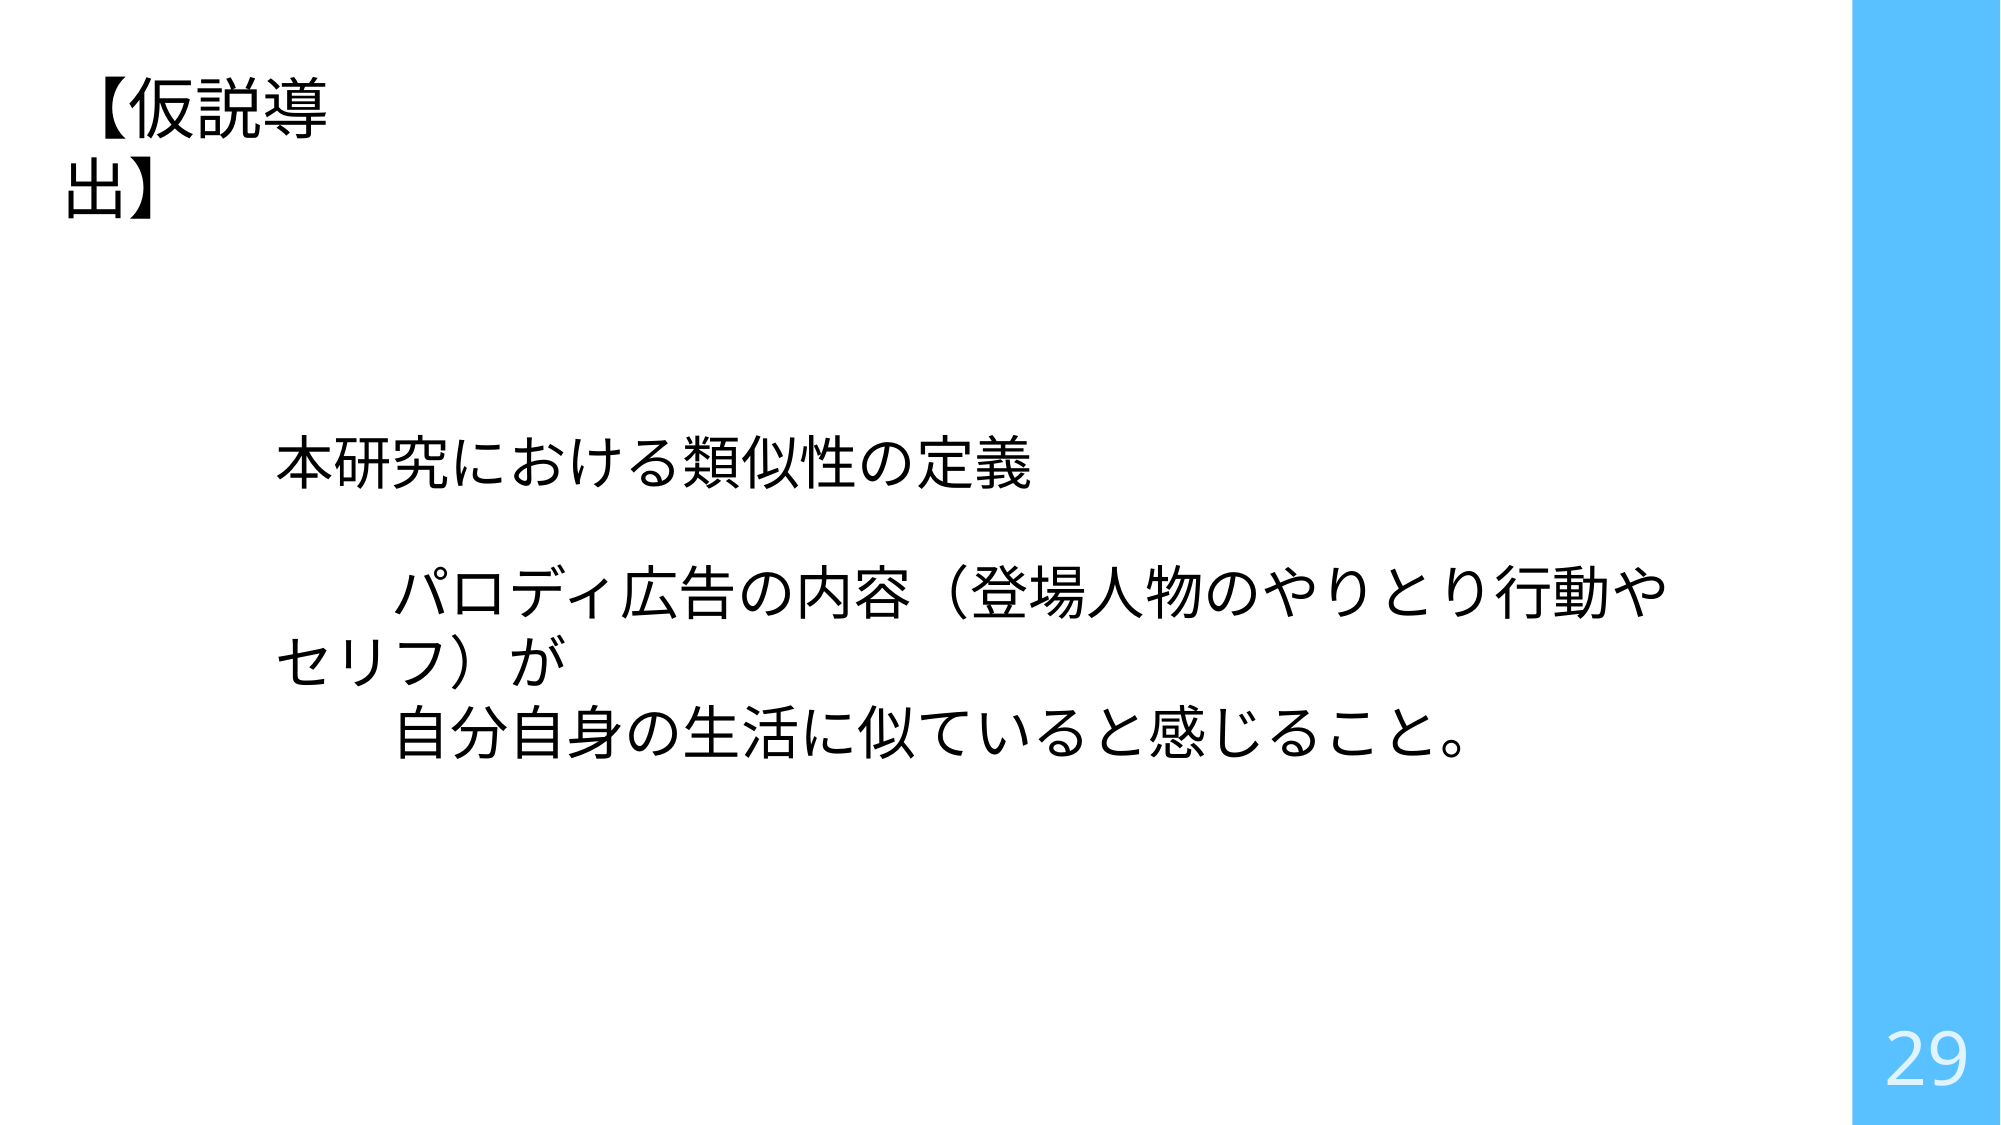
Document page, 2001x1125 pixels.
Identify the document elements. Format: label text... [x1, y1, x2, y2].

text_box 本研究における類似性の定義 パロディ広告の内容（登場人物のやりとり行動やセリフ）が 自分自身の生活に似ていると感じること。 [260, 418, 1728, 774]
text_box 【仮説導出】 [47, 59, 459, 235]
slide_number 29 [1852, 1012, 2000, 1110]
